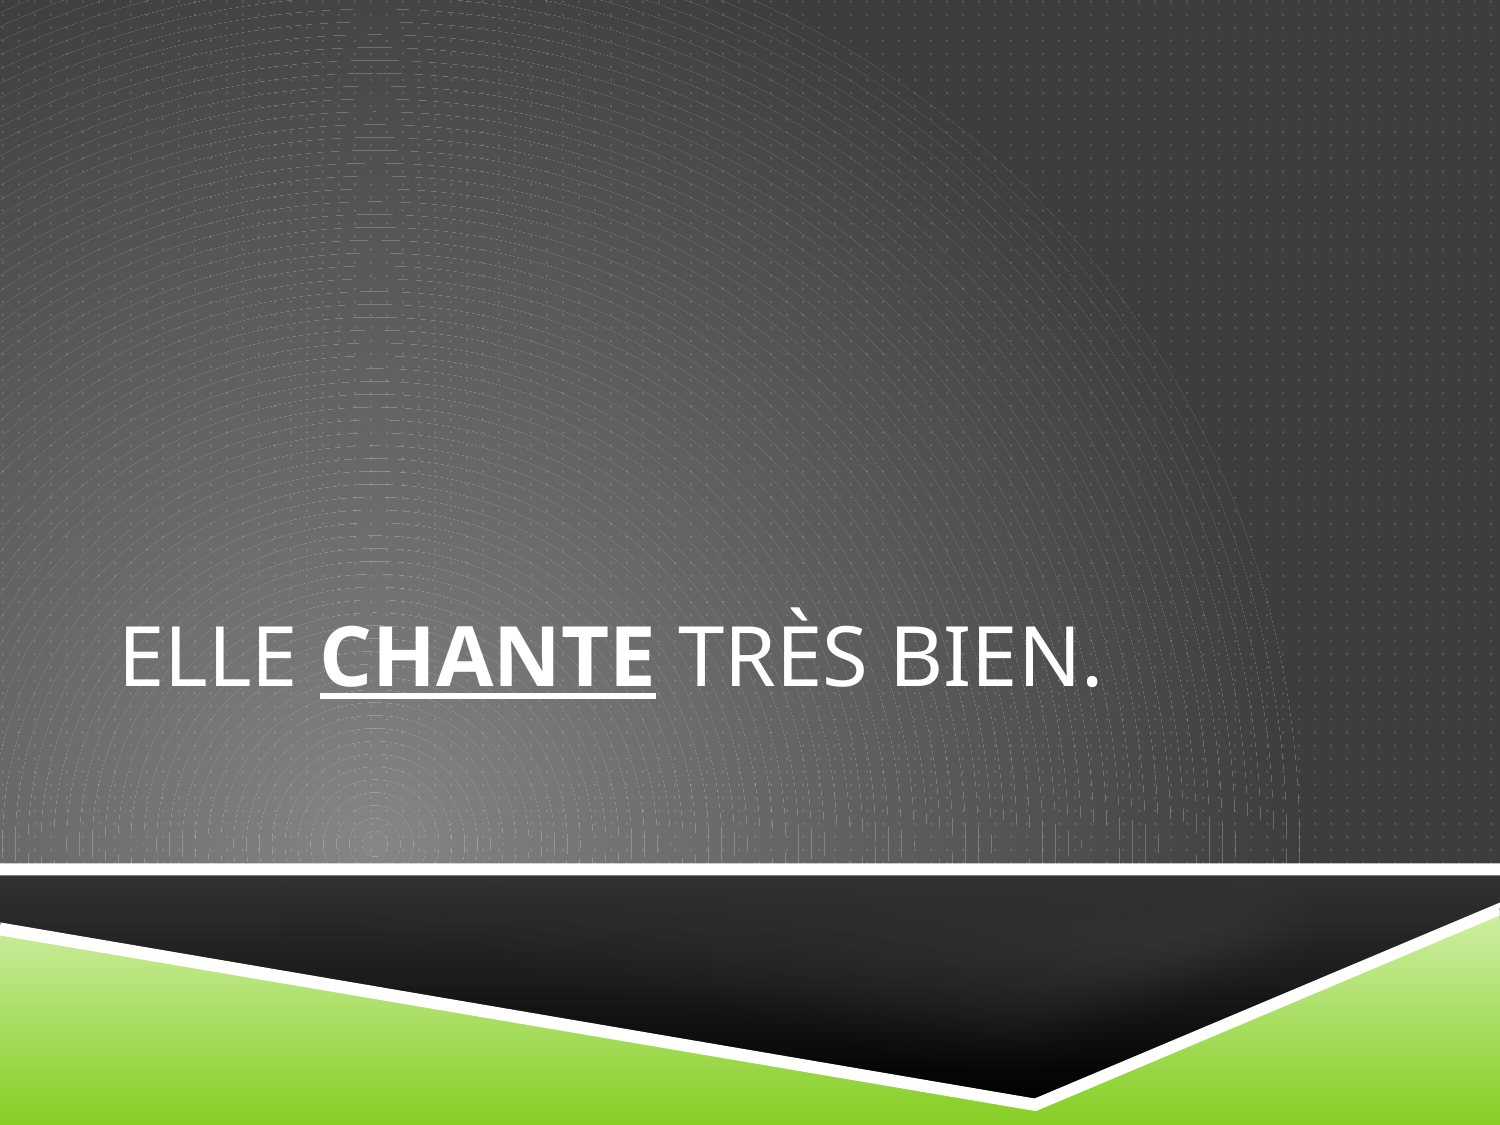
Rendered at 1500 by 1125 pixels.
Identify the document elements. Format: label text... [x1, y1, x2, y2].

title Elle chante très bien. [118, 596, 1394, 820]
